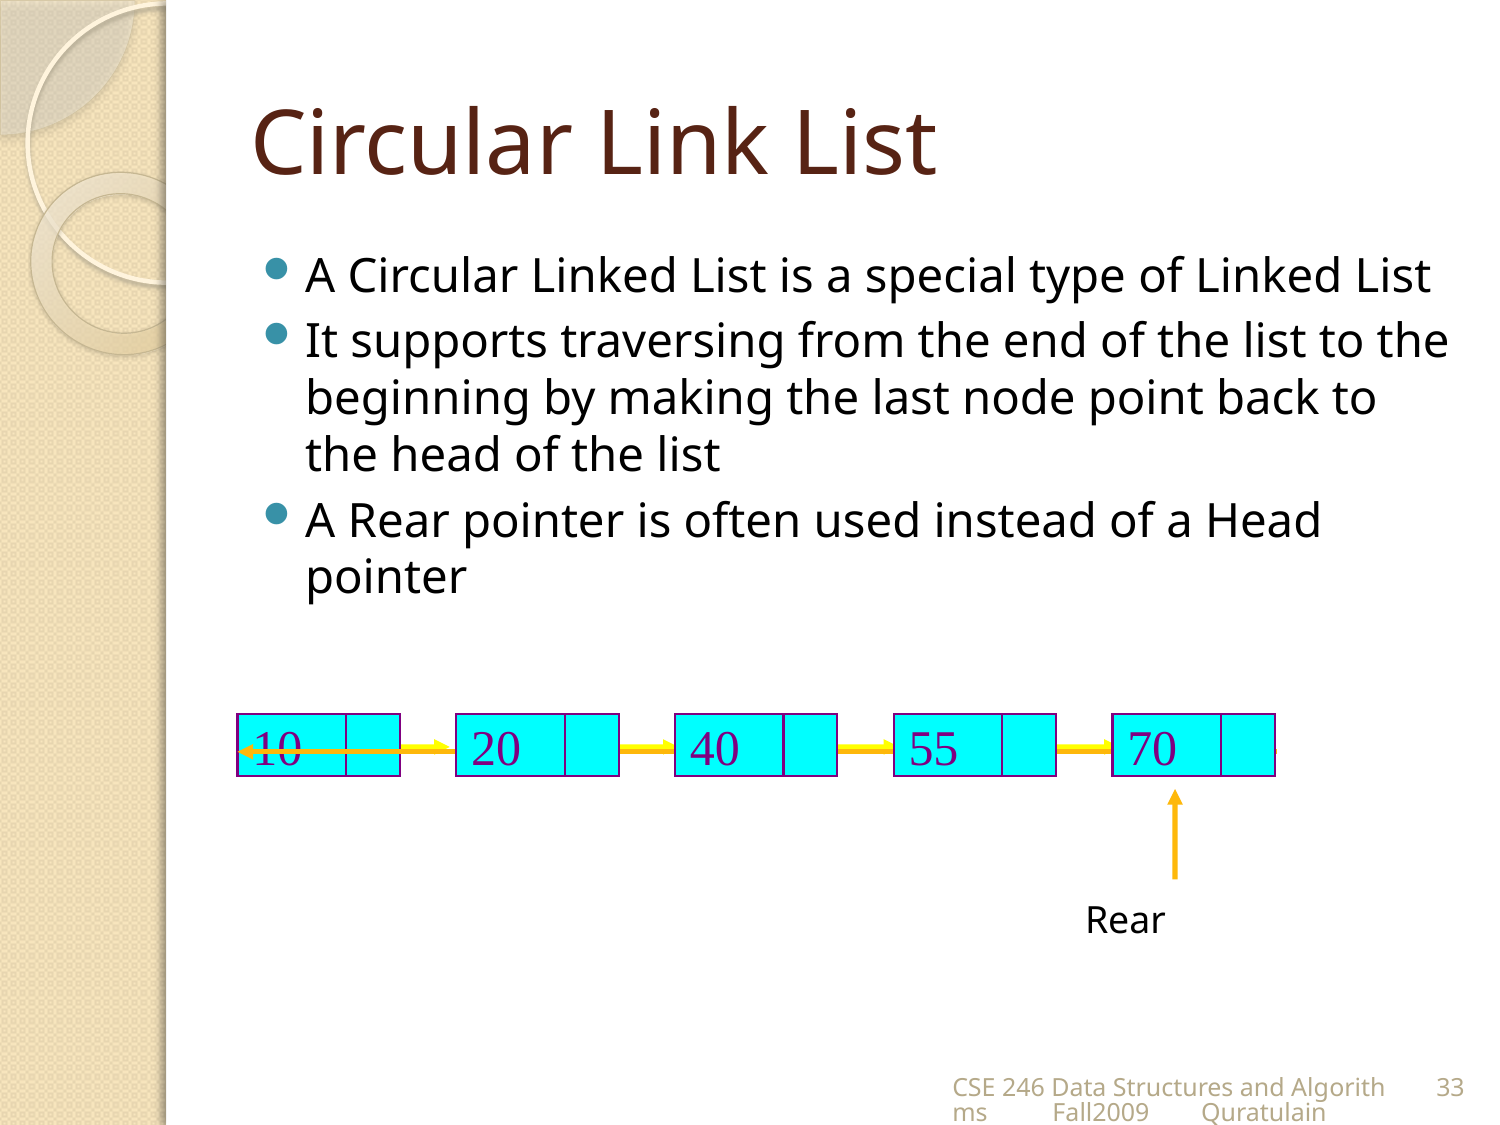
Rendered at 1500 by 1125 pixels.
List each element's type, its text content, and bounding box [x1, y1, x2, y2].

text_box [237, 713, 401, 751]
text_box [409, 740, 448, 749]
text_box [1168, 789, 1182, 880]
text_box Rear [1070, 889, 1294, 949]
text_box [455, 713, 619, 777]
list A Circular Linked List is a special type of Linked List It supports traversing from the end of the list to the beginning by making the last node point back to the head of the list A Rear pointer is often used instead of a Head pointer [235, 237, 1466, 633]
title Circular Link List [235, 45, 1466, 233]
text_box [893, 713, 1057, 777]
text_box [1112, 713, 1276, 777]
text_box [237, 760, 401, 777]
slide_number 33 [1413, 1034, 1488, 1113]
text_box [674, 713, 838, 777]
footer CSE 246 Data Structures and Algorithms Fall2009 Quratulain [937, 1034, 1413, 1113]
